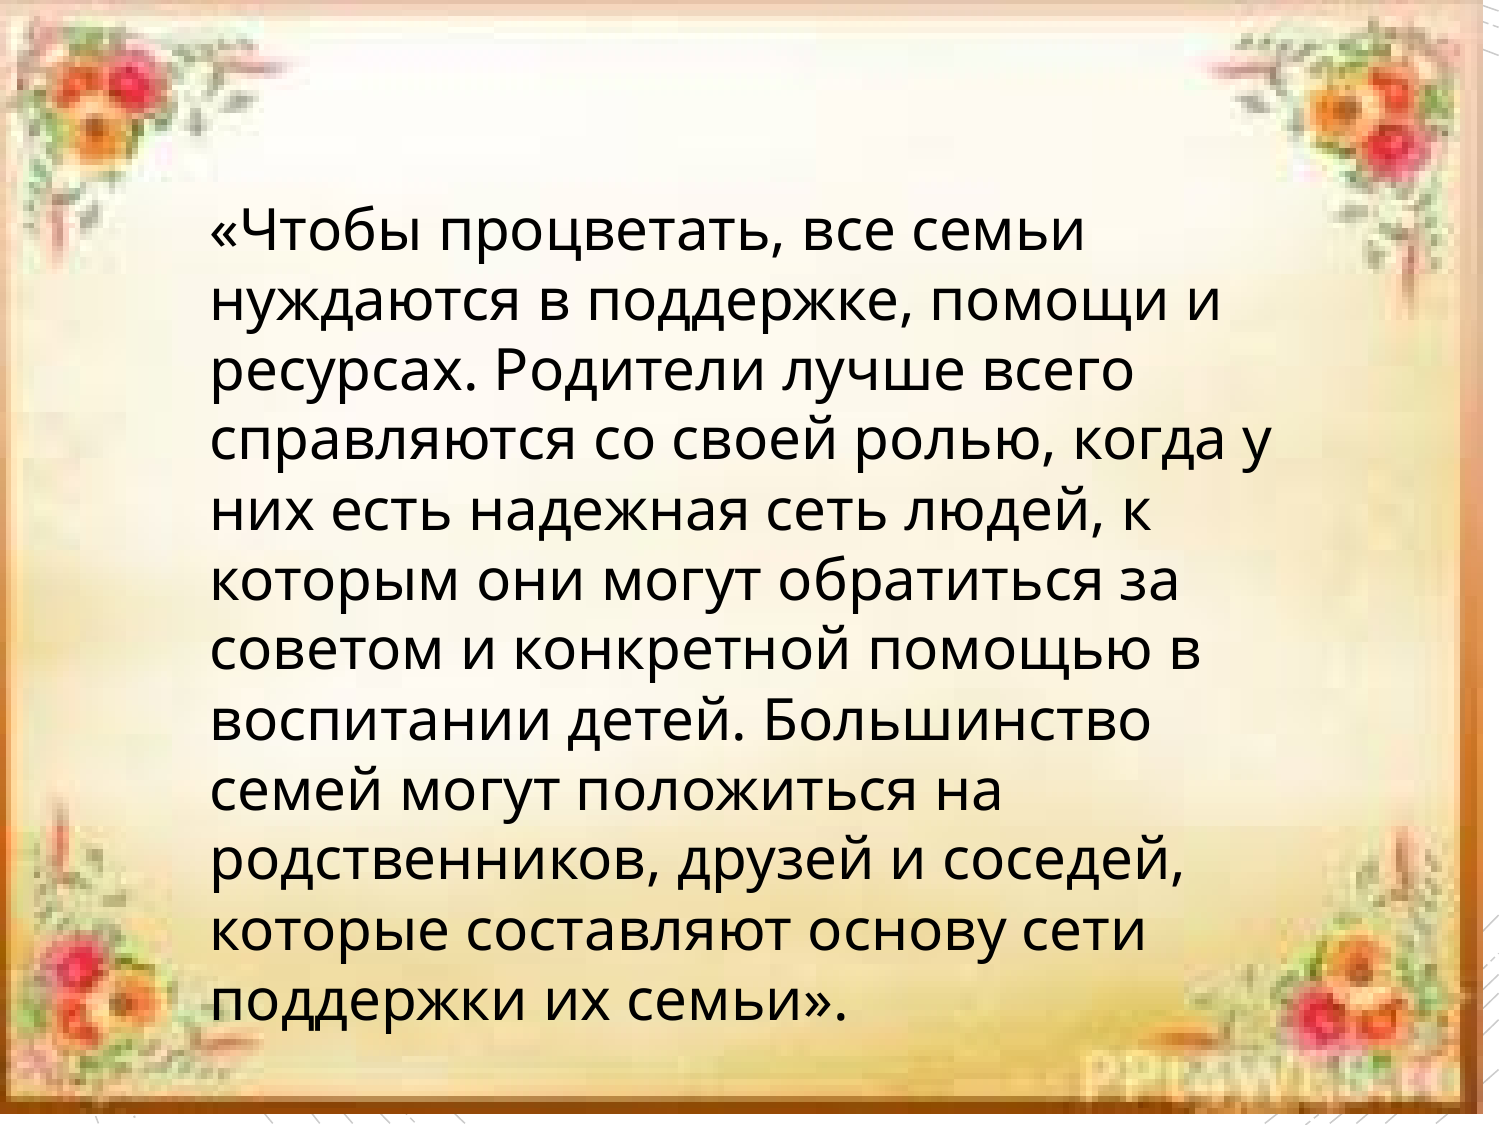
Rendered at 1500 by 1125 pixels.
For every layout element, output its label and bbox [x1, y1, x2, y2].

list [0, 0, 1483, 1114]
